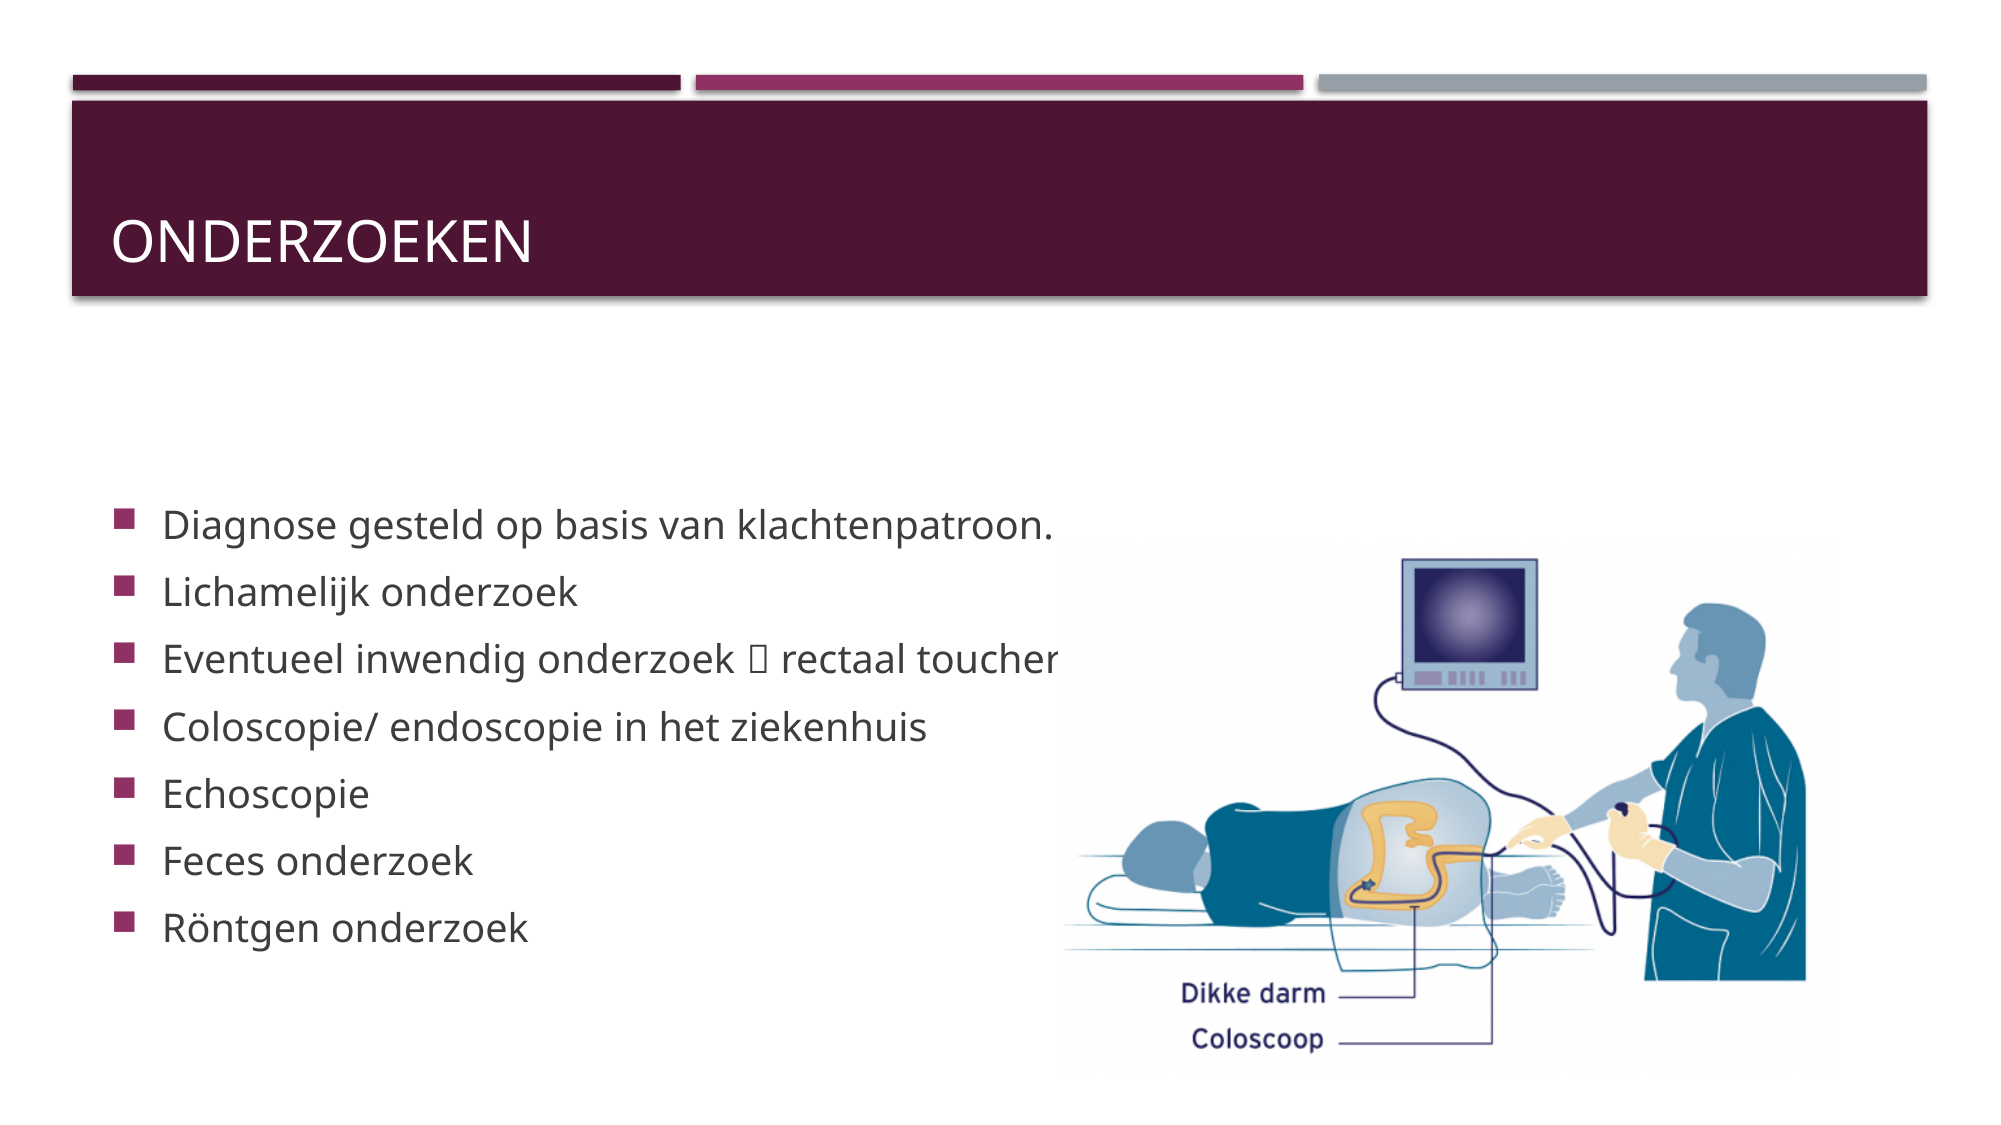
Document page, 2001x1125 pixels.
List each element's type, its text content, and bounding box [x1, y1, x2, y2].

picture [1058, 538, 1837, 1075]
title Onderzoeken [95, 115, 1905, 282]
list Diagnose gesteld op basis van klachtenpatroon. Lichamelijk onderzoek Eventueel inwendig onderzoek  rectaal toucher Coloscopie/ endoscopie in het ziekenhuis Echoscopie Feces onderzoek Röntgen onderzoek [95, 357, 1905, 962]
